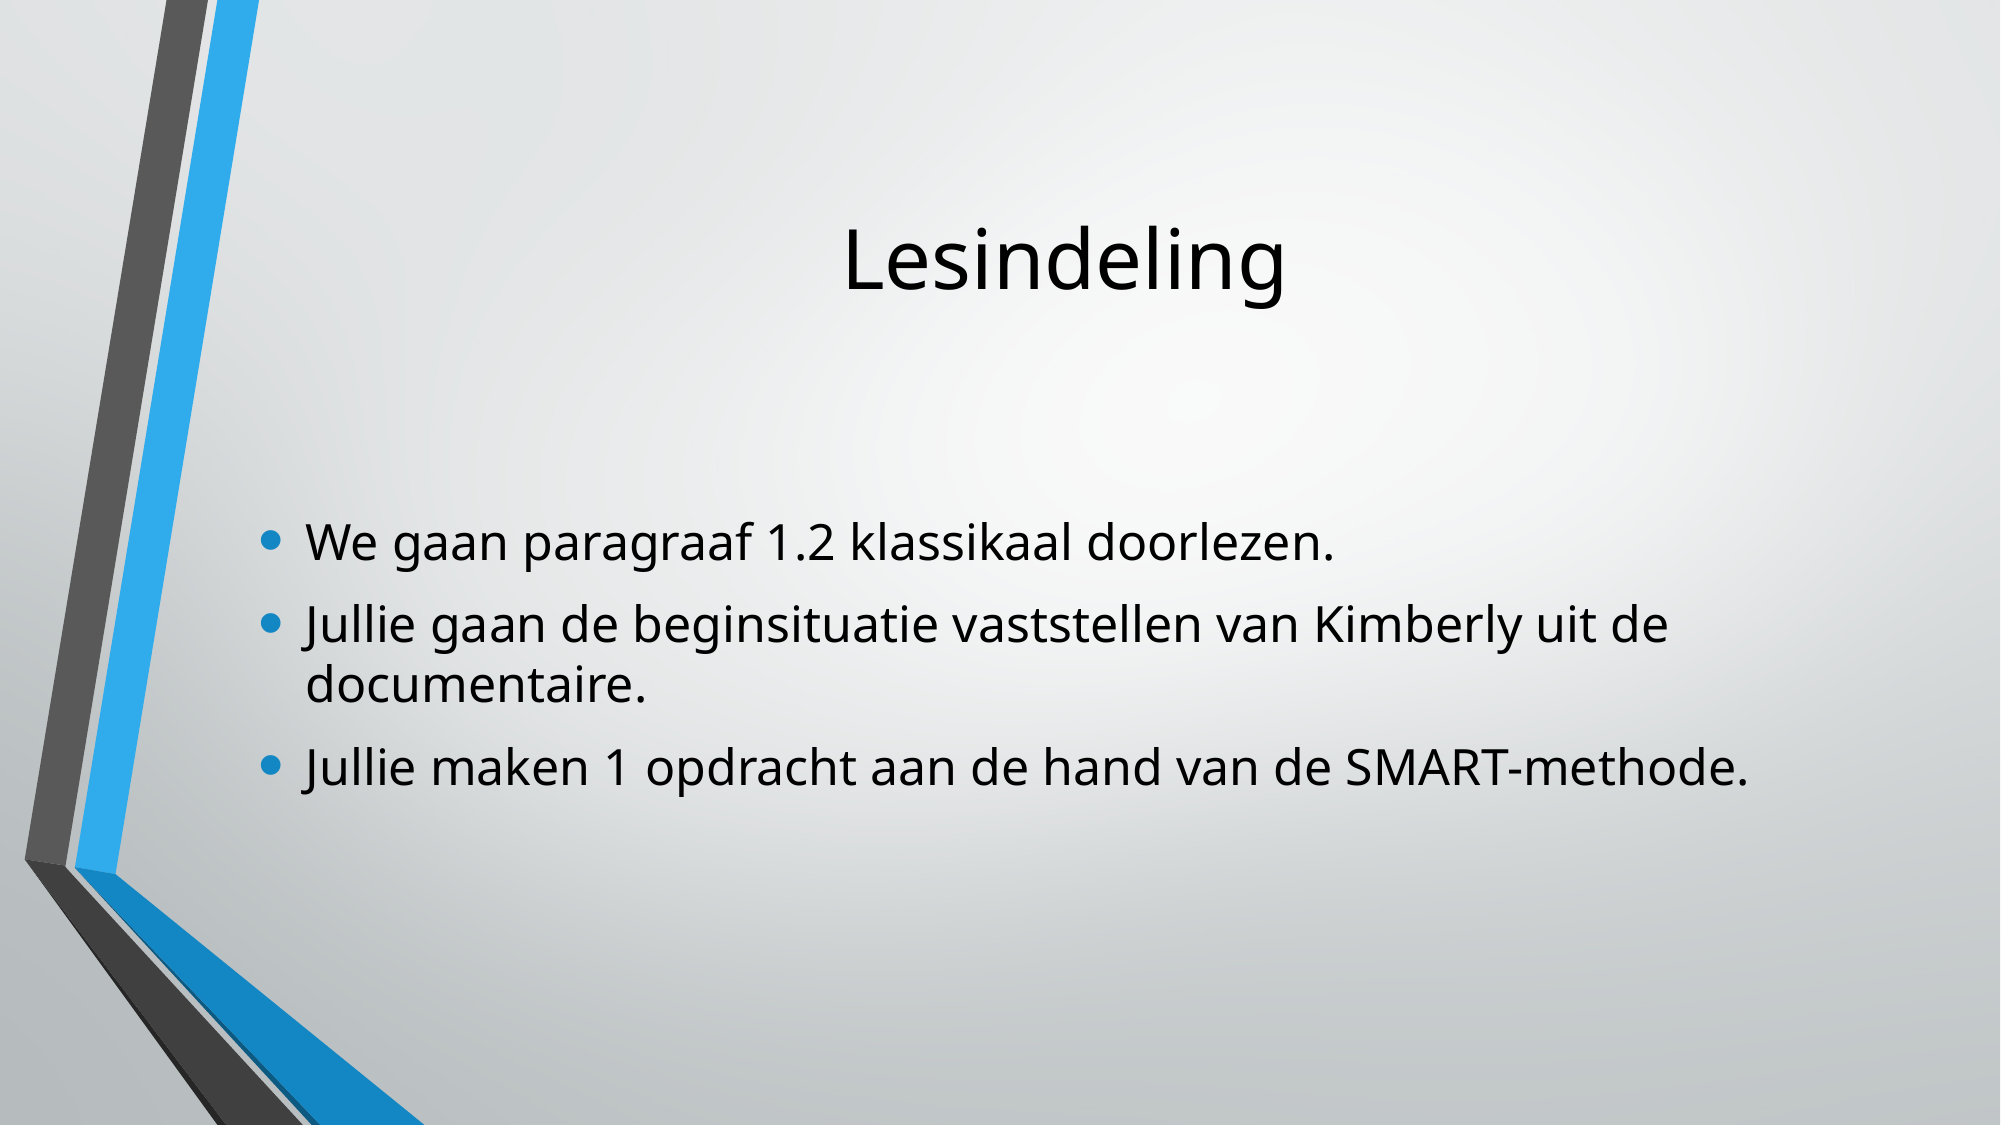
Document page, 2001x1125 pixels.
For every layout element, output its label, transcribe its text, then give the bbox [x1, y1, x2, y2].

title Lesindeling [243, 112, 1887, 400]
list We gaan paragraaf 1.2 klassikaal doorlezen. Jullie gaan de beginsituatie vaststellen van Kimberly uit de documentaire. Jullie maken 1 opdracht aan de hand van de SMART-methode. [243, 437, 1887, 950]
